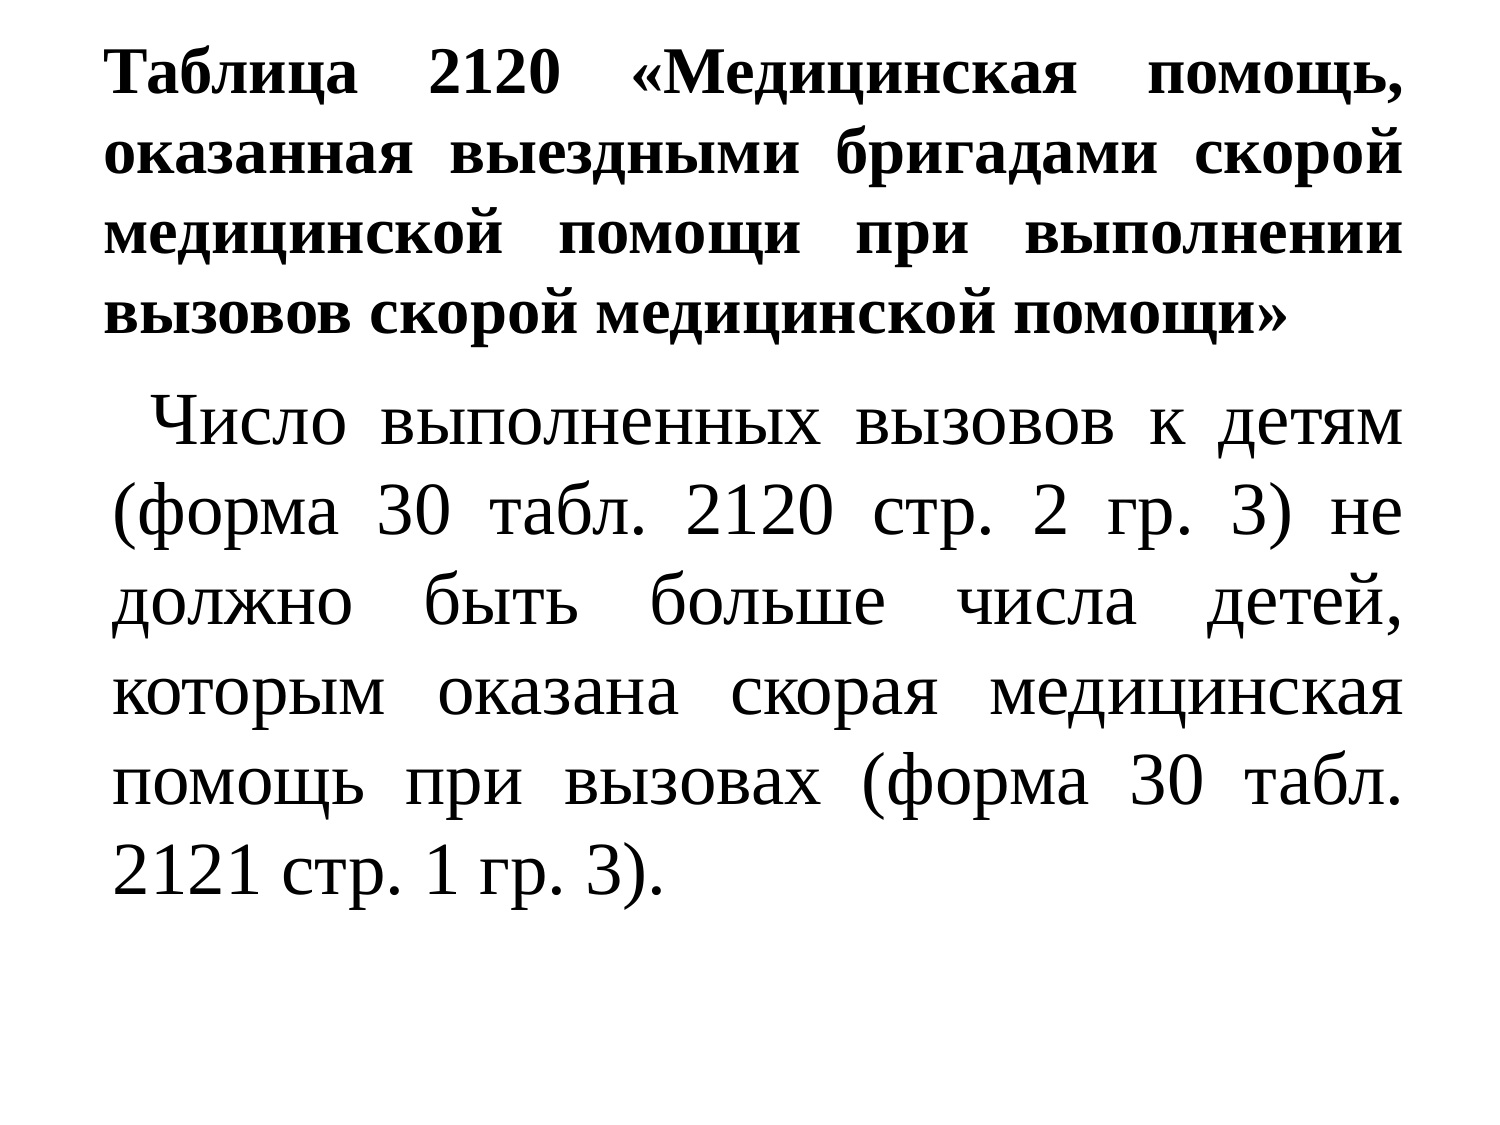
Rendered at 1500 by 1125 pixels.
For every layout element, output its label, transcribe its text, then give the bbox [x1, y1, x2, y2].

title Таблица 2120 «Медицинская помощь, оказанная выездными бригадами скорой медицинской помощи при выполнении вызовов скорой медицинской помощи» [88, 46, 1421, 327]
list Число выполненных вызовов к детям (форма 30 табл. 2120 стр. 2 гр. 3) не должно быть больше числа детей, которым оказана скорая медицинская помощь при вызовах (форма 30 табл. 2121 стр. 1 гр. 3). [41, 361, 1421, 1032]
